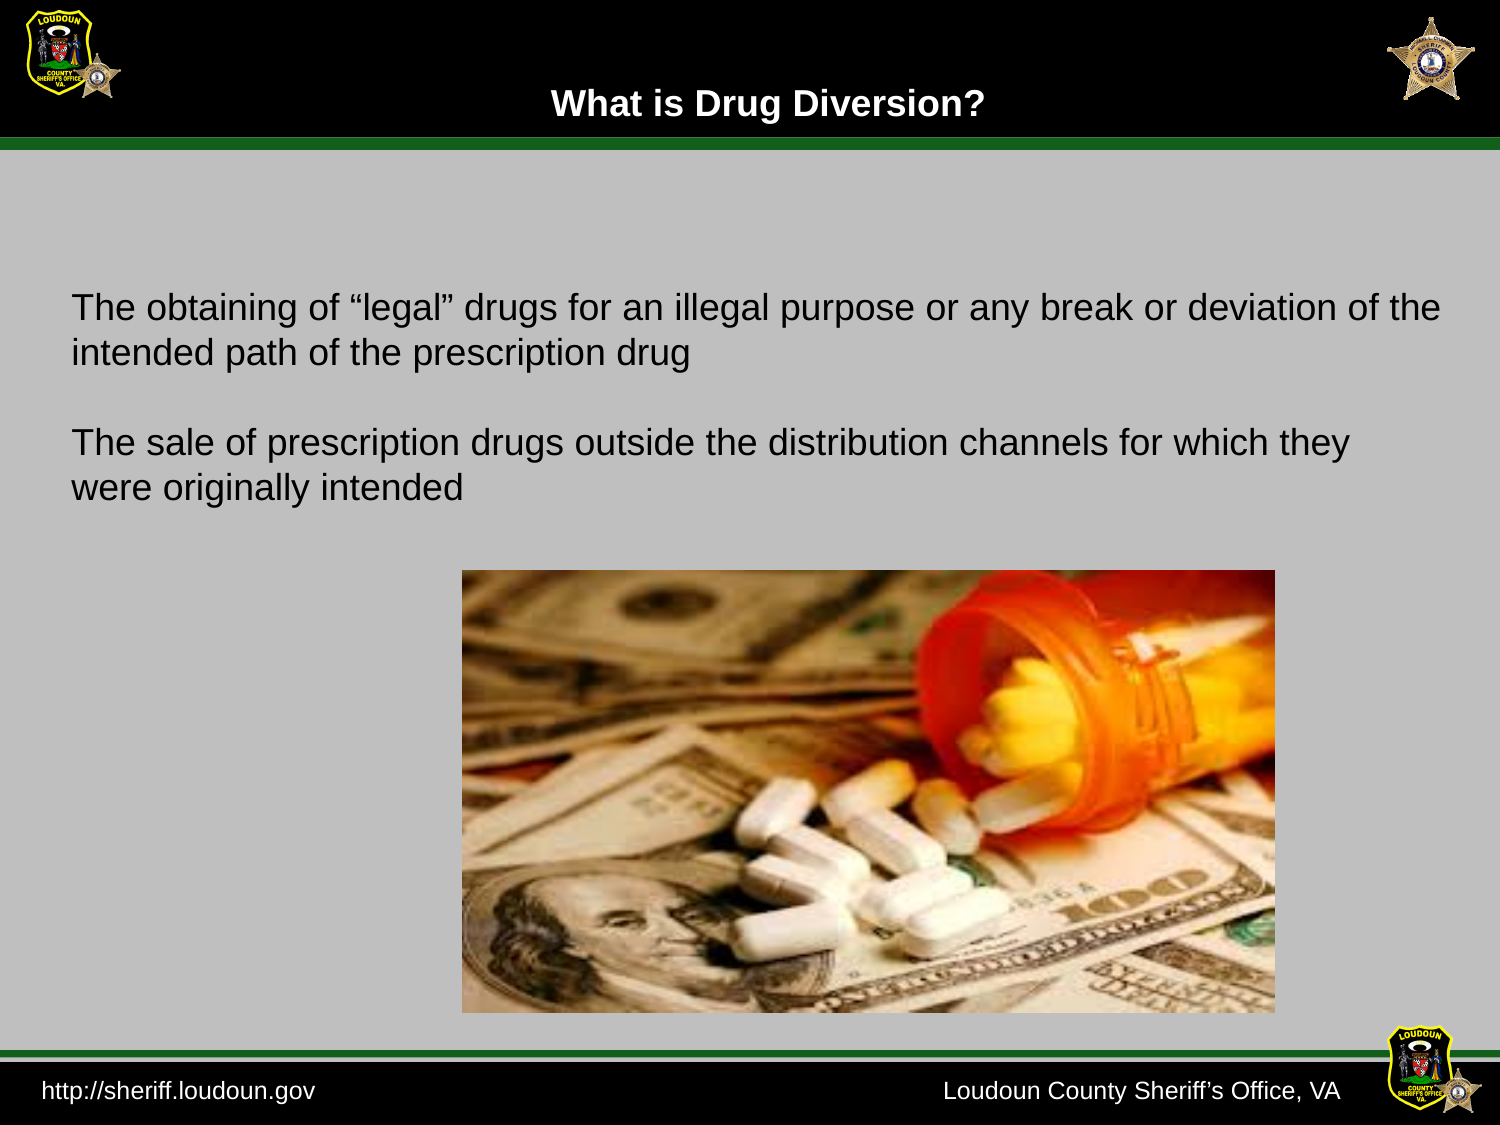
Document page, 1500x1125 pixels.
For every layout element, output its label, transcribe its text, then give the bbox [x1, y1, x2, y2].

text_box What is Drug Diversion? [162, 71, 1375, 131]
text_box The obtaining of “legal” drugs for an illegal purpose or any break or deviation of the intended path of the prescription drug The sale of prescription drugs outside the distribution channels for which they were originally intended [56, 275, 1457, 1025]
picture [1387, 17, 1475, 100]
picture [1387, 1025, 1482, 1113]
picture [462, 570, 1276, 1013]
picture [26, 10, 121, 98]
